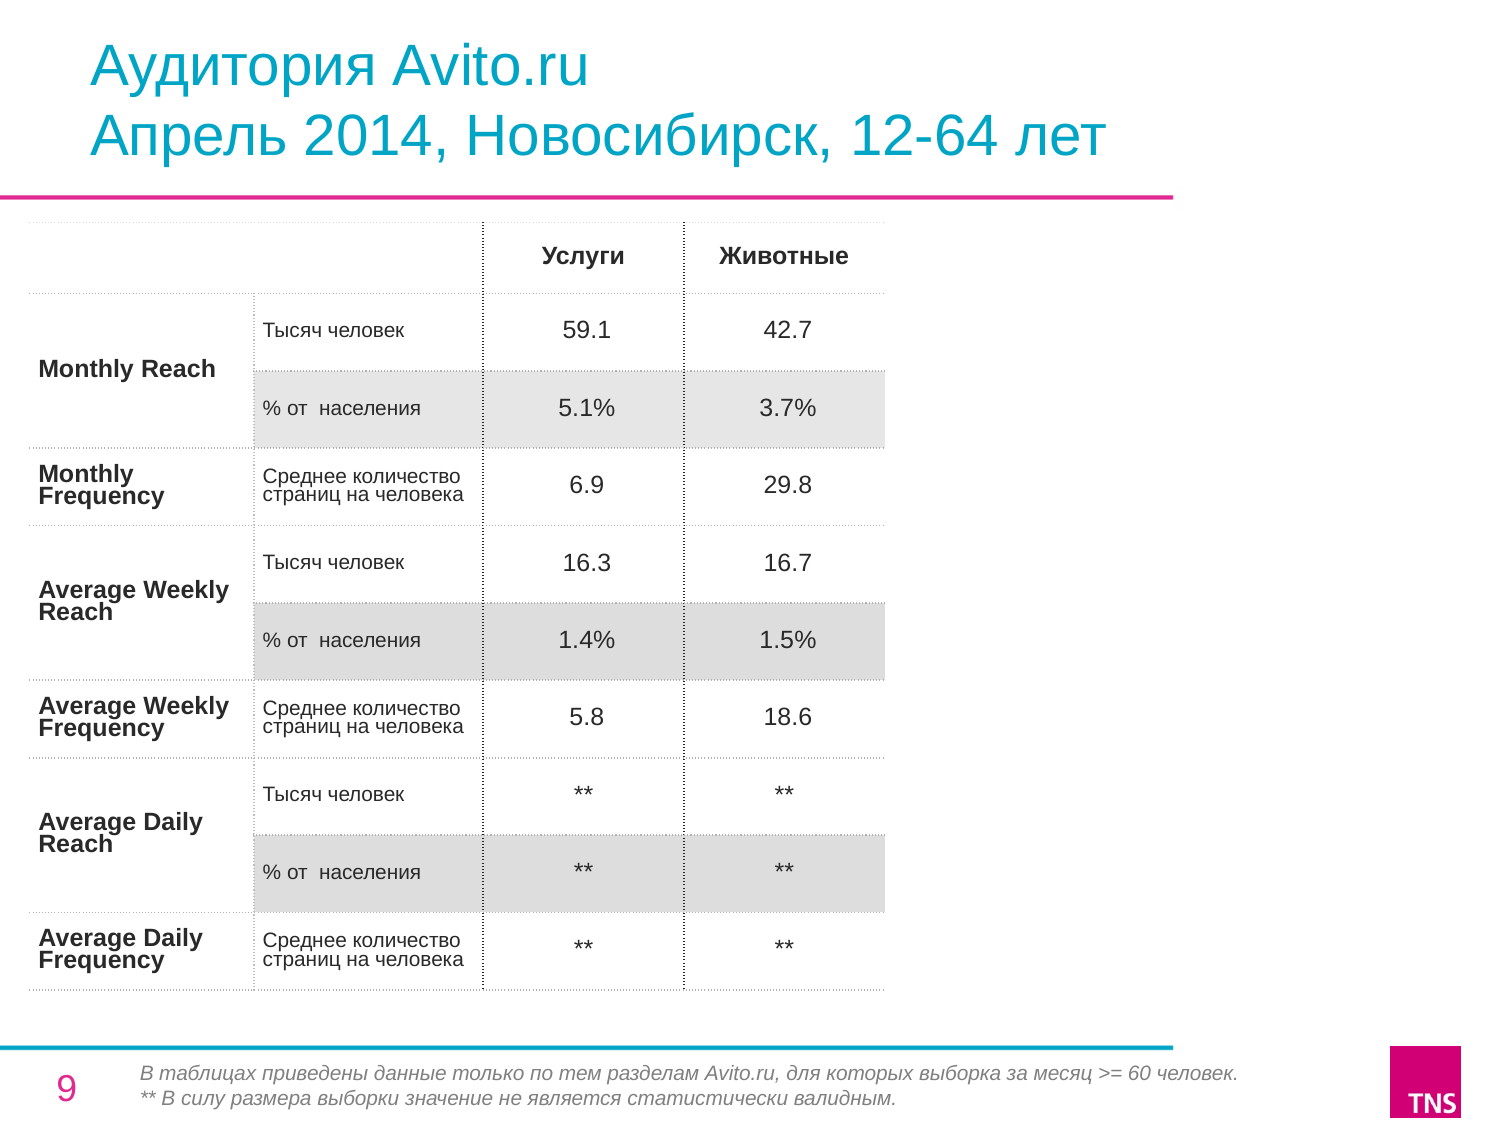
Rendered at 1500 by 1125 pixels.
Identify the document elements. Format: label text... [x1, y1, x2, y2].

table_cell ** [483, 835, 684, 912]
table_cell 18.6 [684, 680, 885, 758]
table_cell 16.7 [684, 526, 885, 603]
title Аудитория Avito.ru Апрель 2014, Новосибирск, 12-64 лет [74, 8, 1476, 187]
table_cell % от населения [254, 603, 483, 680]
table_cell 42.7 [684, 294, 885, 371]
table_cell 16.3 [483, 526, 684, 603]
table_cell 3.7% [684, 371, 885, 448]
table_cell ** [483, 912, 684, 990]
table_cell Average Weekly Frequency [29, 680, 254, 758]
table_cell Average Weekly Reach [29, 526, 254, 680]
table_cell 5.8 [483, 680, 684, 758]
text_box В таблицах приведены данные только по тем разделам Avito.ru, для которых выборка за месяц >= 60 человек. ** В силу размера выборки значение не является статистически валидным. [124, 1052, 1463, 1117]
table_cell 59.1 [483, 294, 684, 371]
table_cell ** [684, 912, 885, 990]
table_cell Average Daily Reach [29, 758, 254, 912]
table_cell 29.8 [684, 448, 885, 526]
table_cell 1.4% [483, 603, 684, 680]
table_cell Тысяч человек [254, 294, 483, 371]
table_cell Monthly Reach [29, 294, 254, 448]
table_cell Monthly Frequency [29, 448, 254, 526]
table_cell Тысяч человек [254, 526, 483, 603]
table_cell ** [483, 758, 684, 835]
table_header Животные [684, 223, 885, 294]
table_cell ** [684, 835, 885, 912]
table_header Услуги [483, 223, 684, 294]
table_cell 6.9 [483, 448, 684, 526]
table_cell Тысяч человек [254, 758, 483, 835]
table_cell 1.5% [684, 603, 885, 680]
table_cell 5.1% [483, 371, 684, 448]
slide_number 9 [40, 1055, 392, 1125]
table_cell Среднее количество страниц на человека [254, 912, 483, 990]
table_cell % от населения [254, 371, 483, 448]
picture [0, 0, 1500, 1125]
table_cell Среднее количество страниц на человека [254, 680, 483, 758]
table_header [29, 223, 483, 294]
table_cell ** [684, 758, 885, 835]
table_cell Average Daily Frequency [29, 912, 254, 990]
table_cell % от населения [254, 835, 483, 912]
table_cell Среднее количество страниц на человека [254, 448, 483, 526]
